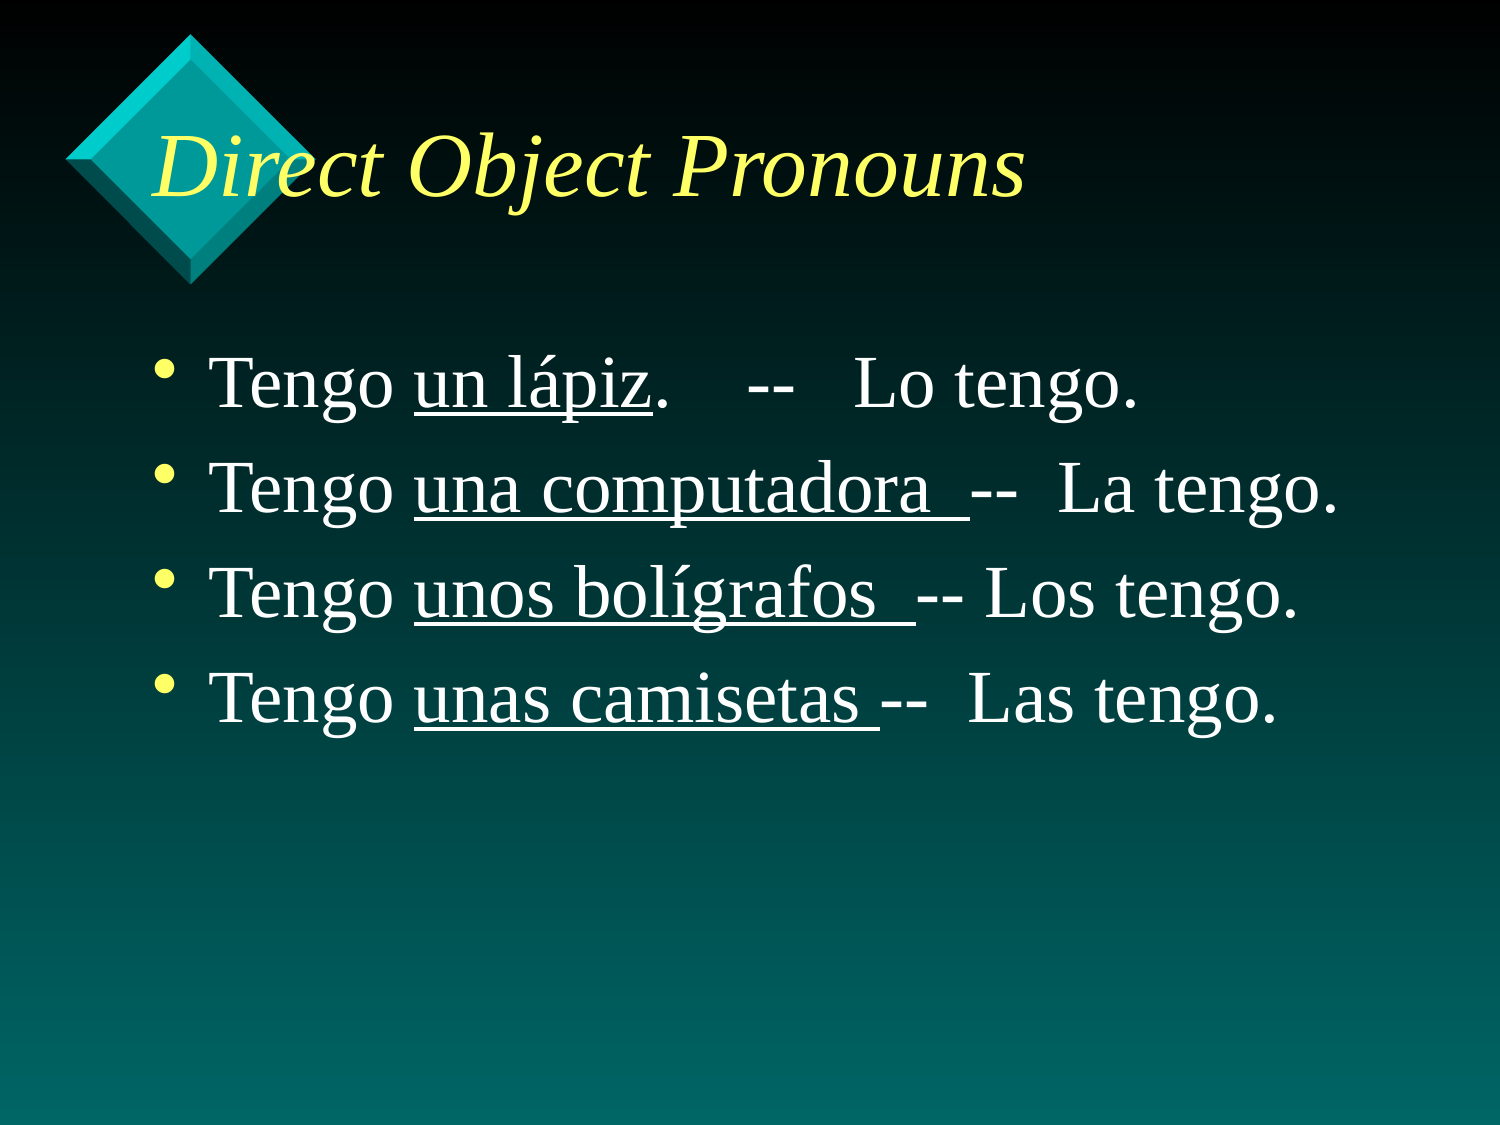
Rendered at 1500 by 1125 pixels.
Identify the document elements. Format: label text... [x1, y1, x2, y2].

list Tengo un lápiz. -- Lo tengo. Tengo una computadora -- La tengo. Tengo unos bolígrafos -- Los tengo. Tengo unas camisetas -- Las tengo. [137, 324, 1413, 1001]
title Direct Object Pronouns [137, 68, 1414, 251]
